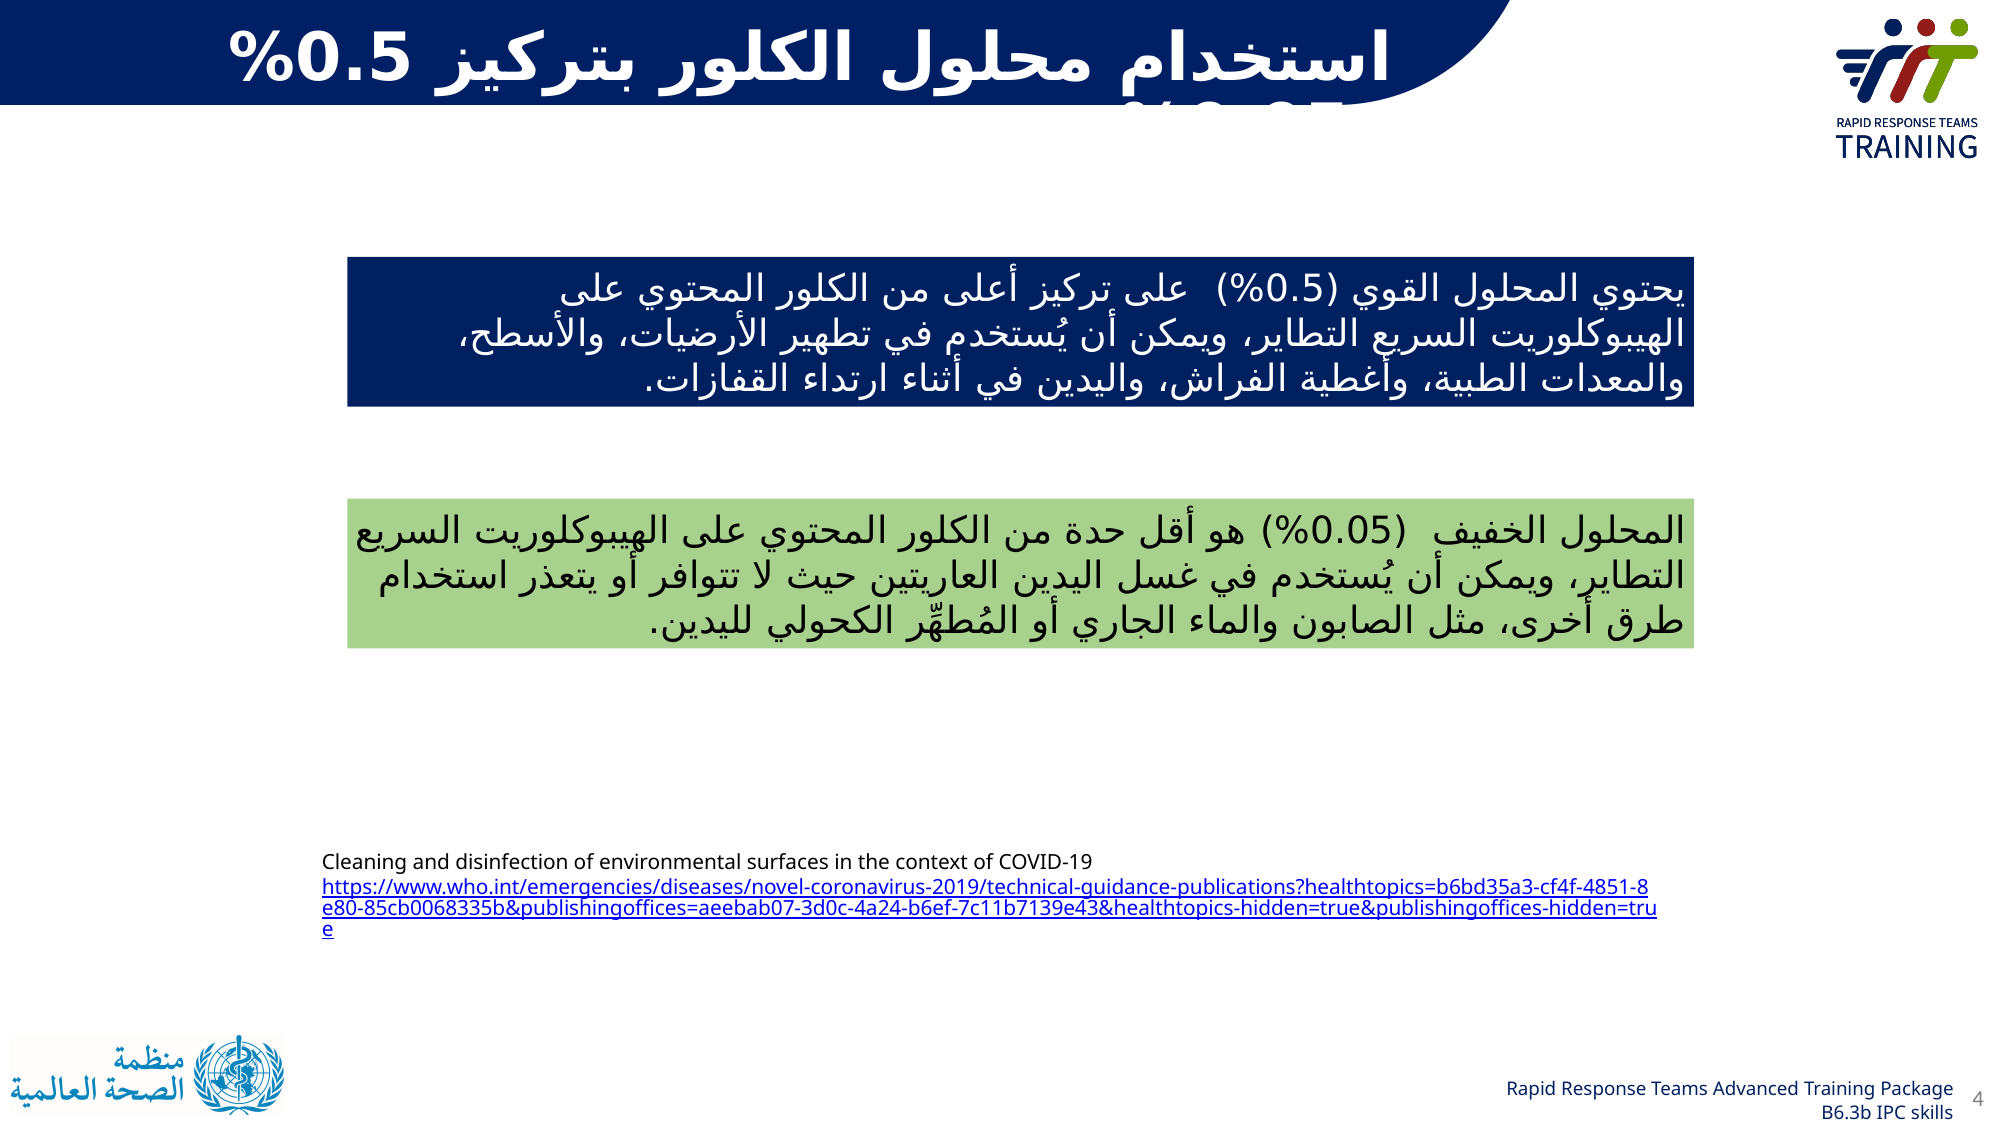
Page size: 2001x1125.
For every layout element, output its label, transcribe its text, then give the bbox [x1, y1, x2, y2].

text_box استخدام محلول الكلور بتركيز 0.5% و0.05% [22, 15, 1408, 122]
text_box يحتوي المحلول القوي (0.5%) على تركيز أعلى من الكلور المحتوي على الهيبوكلوريت السريع التطاير، ويمكن أن يُستخدم في تطهير الأرضيات، والأسطح، والمعدات الطبية، وأغطية الفراش، واليدين في أثناء ارتداء القفازات. [347, 256, 1694, 407]
picture [241, 1050, 247, 1059]
picture [11, 1035, 284, 1115]
text_box المحلول الخفيف (0.05%) هو أقل حدة من الكلور المحتوي على الهيبوكلوريت السريع التطاير، ويمكن أن يُستخدم في غسل اليدين العاريتين حيث لا تتوافر أو يتعذر استخدام طرق أخرى، مثل الصابون والماء الجاري أو المُطهِّر الكحولي لليدين. [347, 498, 1694, 649]
picture [1835, 19, 1978, 167]
text_box Cleaning and disinfection of environmental surfaces in the context of COVID-19 https://www.who.int/emergencies/diseases/novel-coronavirus-2019/technical-guidance-publications?healthtopics=b6bd35a3-cf4f-4851-8e80-85cb0068335b&publishingoffices=aeebab07-3d0c-4a24-b6ef-7c11b7139e43&healthtopics-hidden=true&publishingoffices-hidden=true [314, 841, 1667, 910]
picture [0, 0, 1533, 105]
